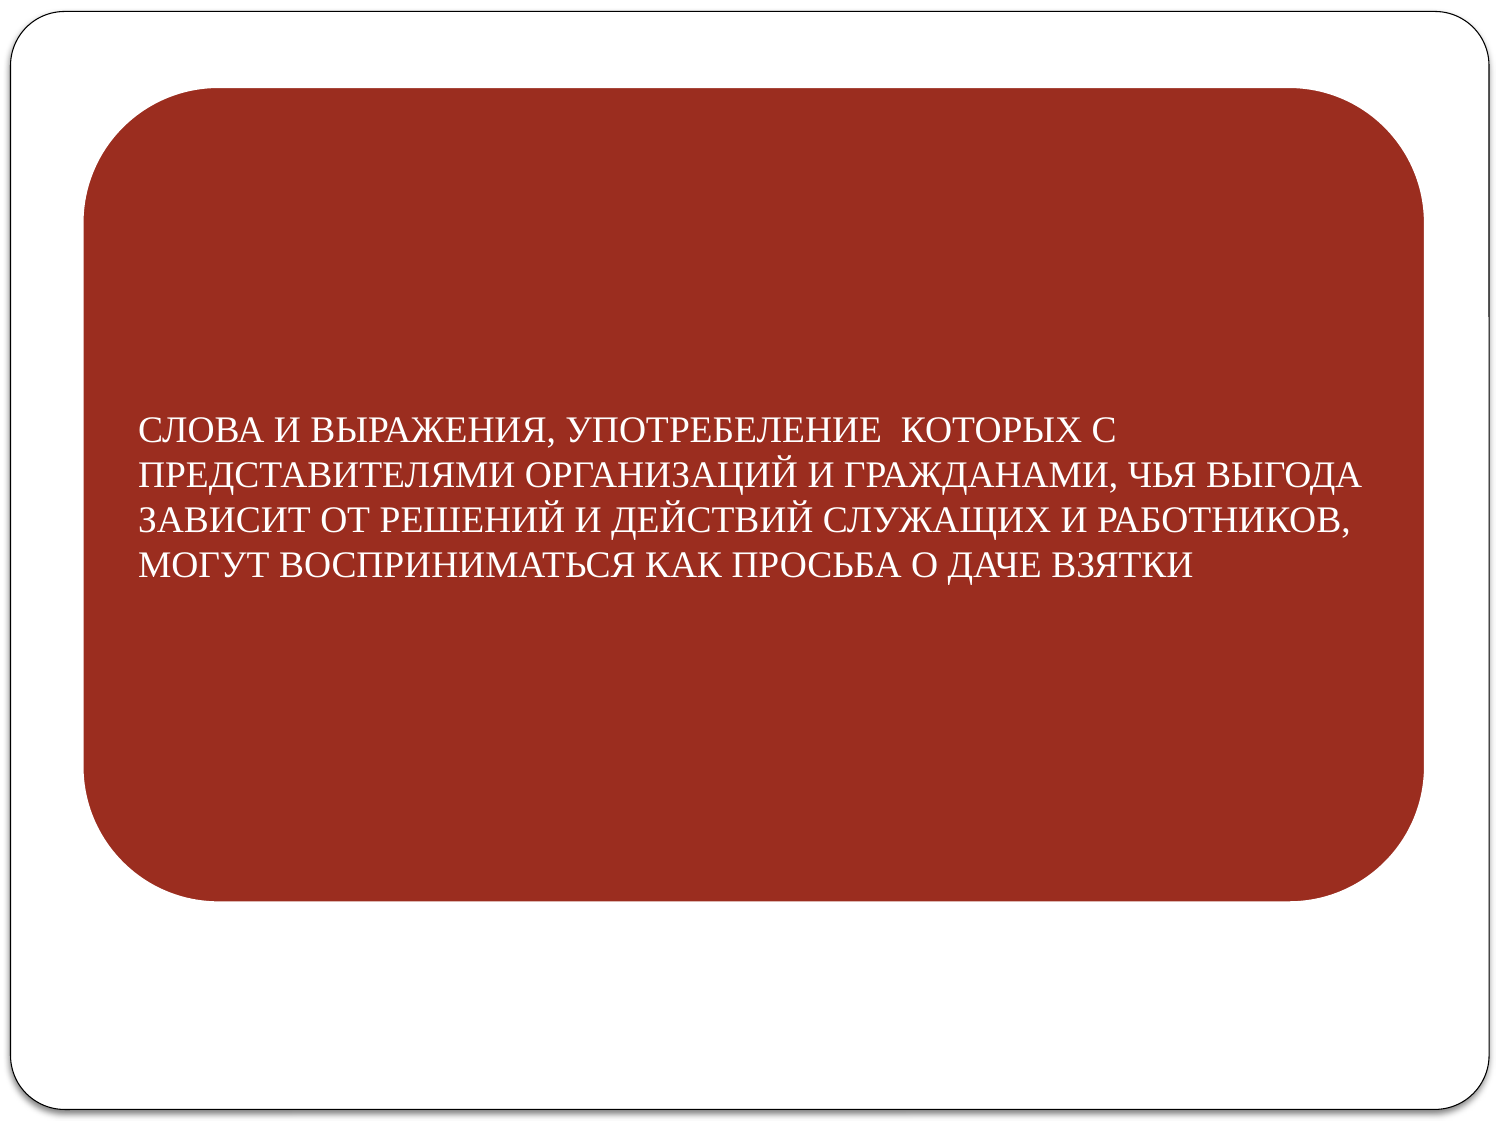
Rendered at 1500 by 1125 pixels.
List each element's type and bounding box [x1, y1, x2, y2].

list [82, 86, 1426, 903]
